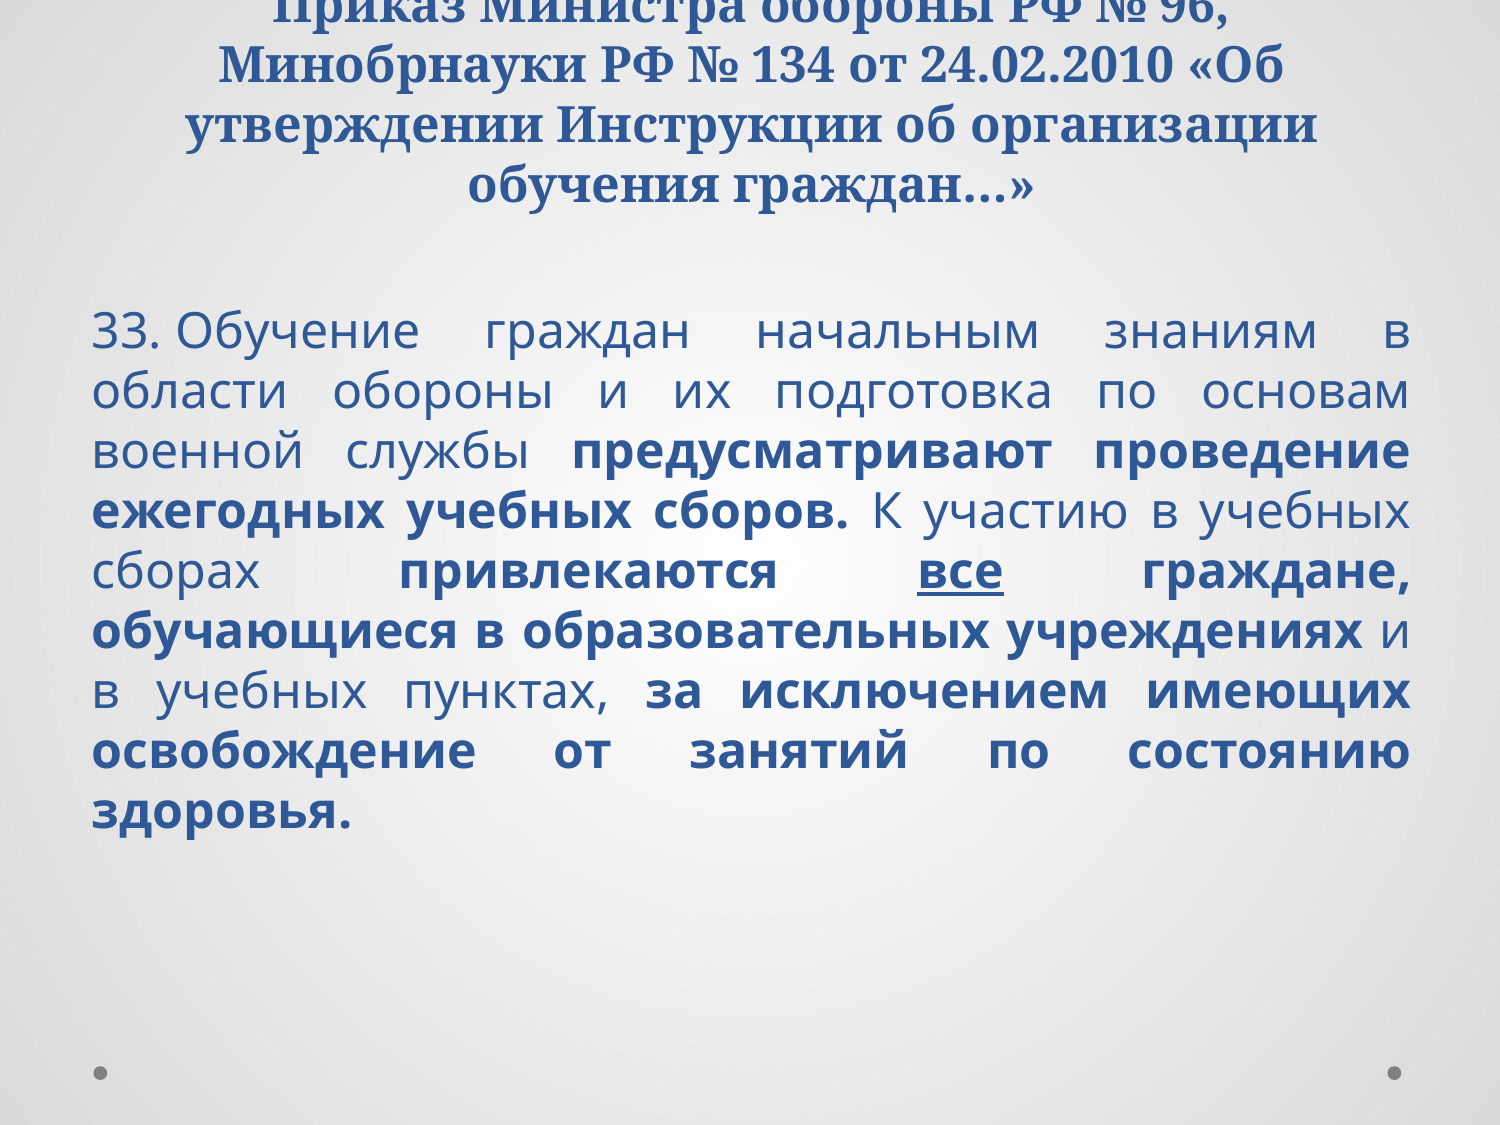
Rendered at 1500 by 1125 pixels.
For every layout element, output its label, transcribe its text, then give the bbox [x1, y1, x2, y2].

list 33. Обучение граждан начальным знаниям в области обороны и их подготовка по основам военной службы предусматривают проведение ежегодных учебных сборов. К участию в учебных сборах привлекаются все граждане, обучающиеся в образовательных учреждениях и в учебных пунктах, за исключением имеющих освобождение от занятий по состоянию здоровья. [76, 290, 1427, 1034]
title Приказ Министра обороны РФ № 96, Минобрнауки РФ № 134 от 24.02.2010 «Об утверждении Инструкции об организации обучения граждан…» [76, 42, 1427, 220]
